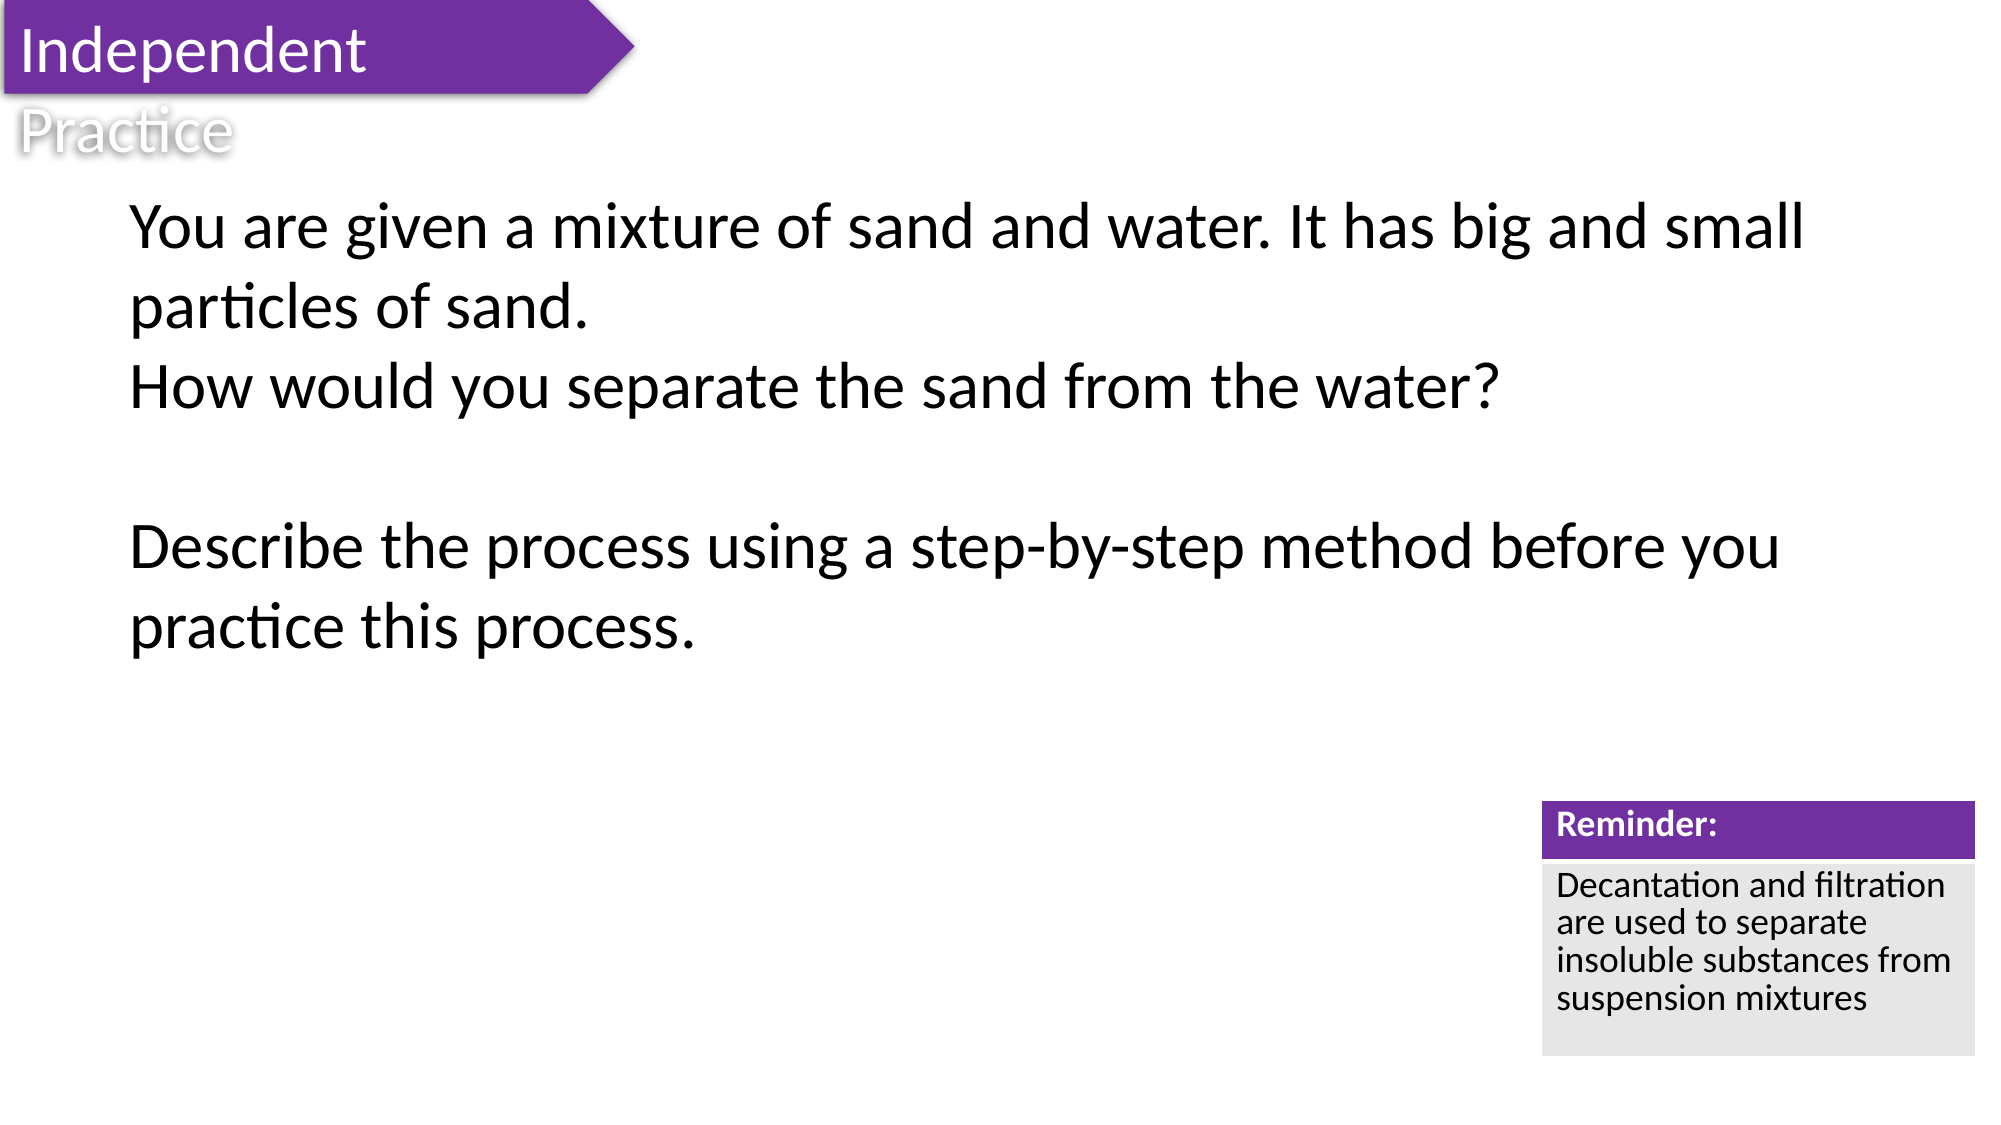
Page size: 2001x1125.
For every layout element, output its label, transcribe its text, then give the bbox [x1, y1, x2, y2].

table_cell Decantation and filtration are used to separate insoluble substances from suspension mixtures [1542, 864, 1975, 1056]
text_box You are given a mixture of sand and water. It has big and small particles of sand. How would you separate the sand from the water? Describe the process using a step-by-step method before you practice this process. [115, 174, 1894, 670]
text_box Independent Practice [4, 0, 635, 94]
table_header Reminder: [1542, 801, 1975, 859]
